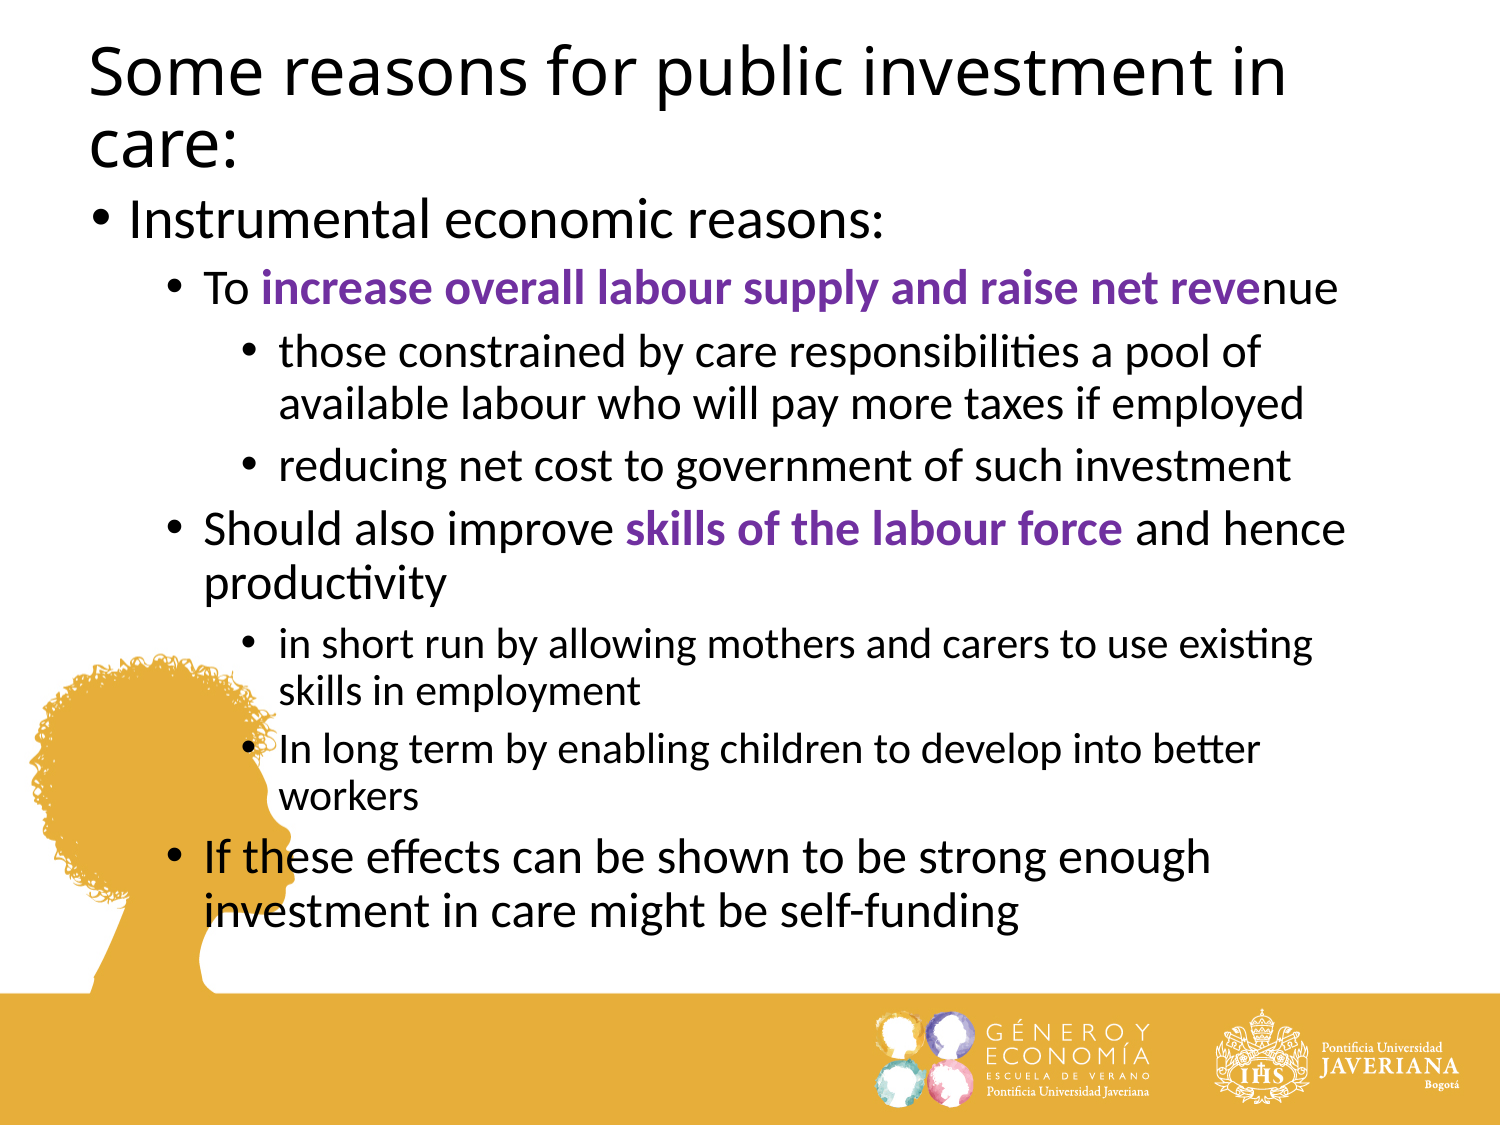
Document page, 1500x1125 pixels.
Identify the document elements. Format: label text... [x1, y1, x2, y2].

title Some reasons for public investment in care: [73, 39, 1397, 181]
list Instrumental economic reasons: To increase overall labour supply and raise net revenue those constrained by care responsibilities a pool of available labour who will pay more taxes if employed reducing net cost to government of such investment Should also improve skills of the labour force and hence productivity in short run by allowing mothers and carers to use existing skills in employment In long term by enabling children to develop into better workers If these effects can be shown to be strong enough investment in care might be self-funding [75, 180, 1400, 984]
picture [0, 0, 1500, 1125]
